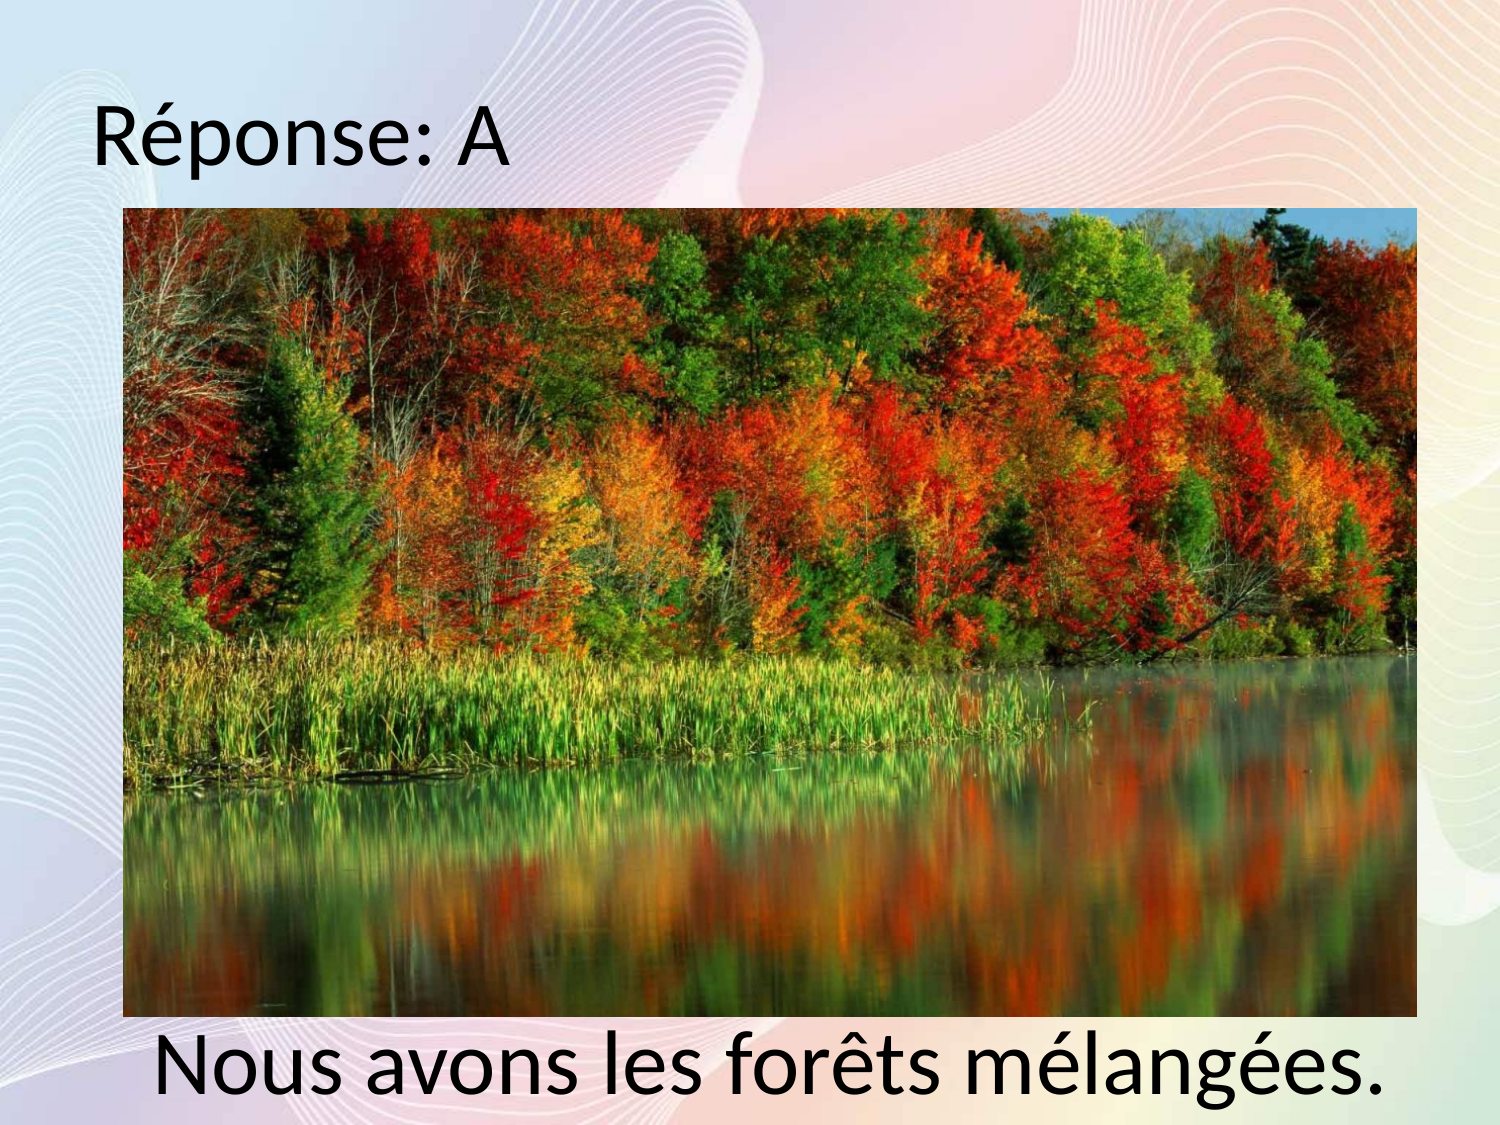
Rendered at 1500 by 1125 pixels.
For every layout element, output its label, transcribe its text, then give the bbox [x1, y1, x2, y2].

picture [0, 0, 1500, 1125]
text_box Réponse: A [76, 66, 526, 236]
title Nous avons les forêts mélangées. [95, 964, 1446, 1125]
